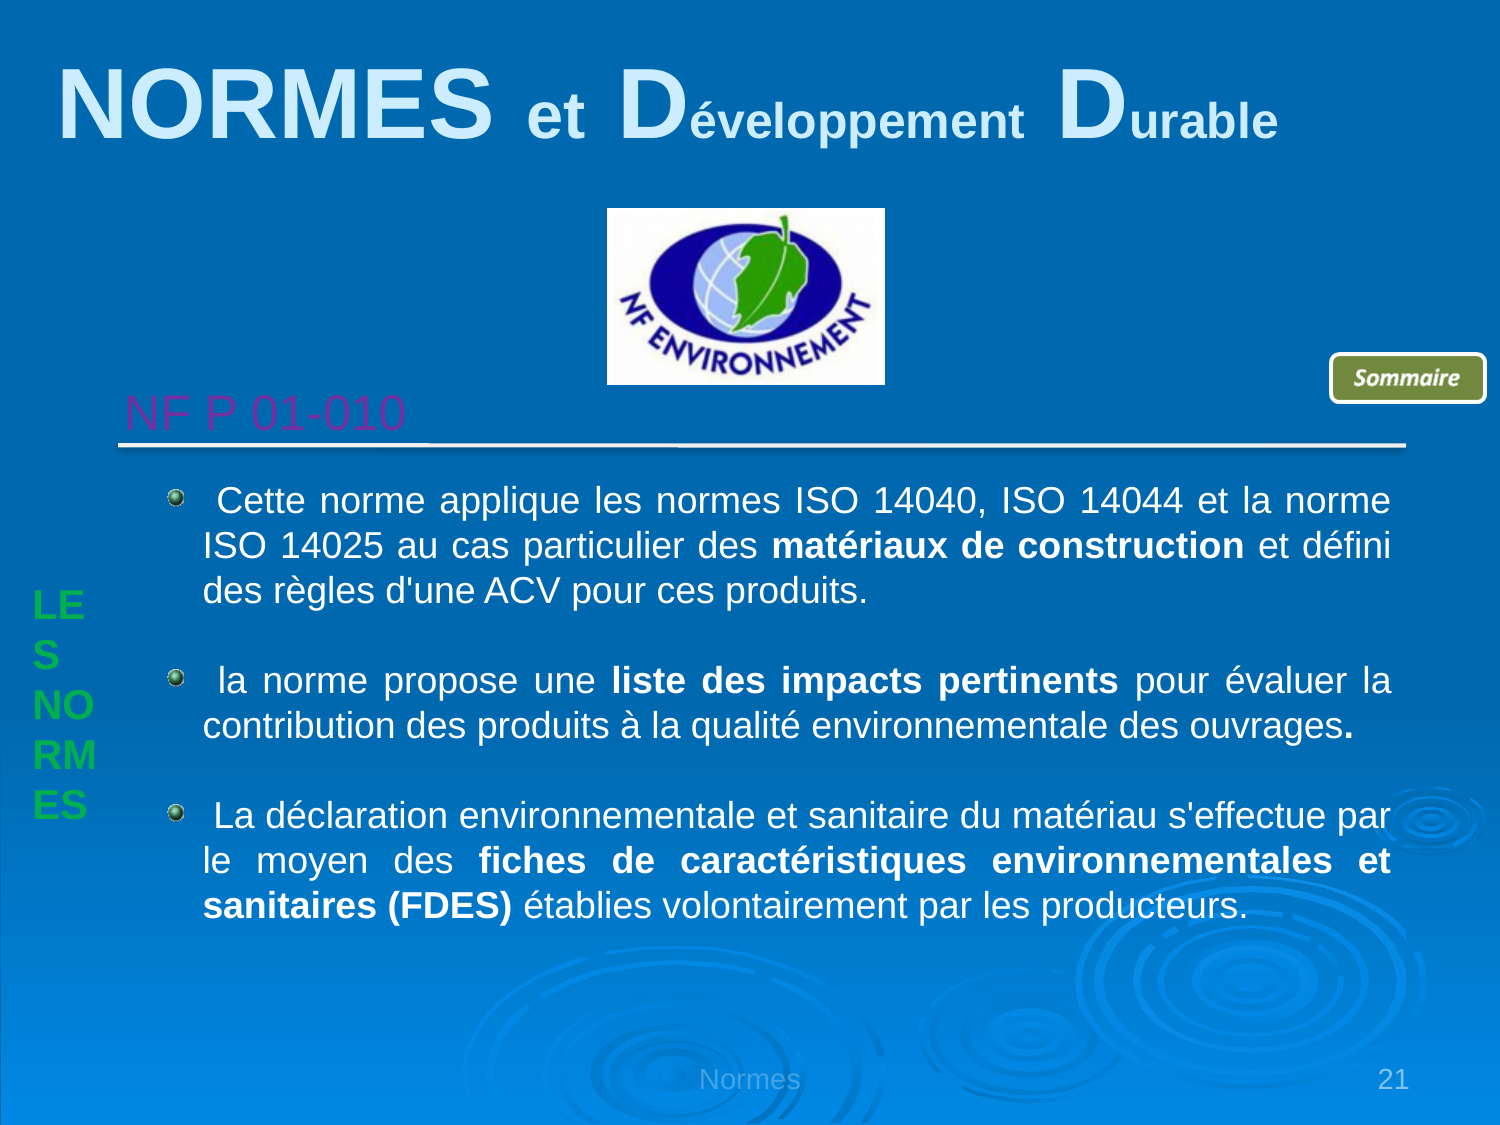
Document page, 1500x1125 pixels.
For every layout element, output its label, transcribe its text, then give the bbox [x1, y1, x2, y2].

slide_number 21 [1074, 1024, 1426, 1103]
picture [167, 489, 185, 508]
text_box Cette norme applique les normes ISO 14040, ISO 14044 et la norme ISO 14025 au cas particulier des matériaux de construction et défini des règles d'une ACV pour ces produits. la norme propose une liste des impacts pertinents pour évaluer la contribution des produits à la qualité environnementale des ouvrages. La déclaration environnementale et sanitaire du matériau s'effectue par le moyen des fiches de caractéristiques environnementales et sanitaires (FDES) établies volontairement par les producteurs. [152, 468, 1407, 934]
picture [167, 804, 185, 823]
title LES NORMES [20, 309, 110, 1096]
footer Normes [512, 1042, 988, 1103]
picture [606, 208, 885, 386]
picture [1328, 351, 1489, 405]
text_box NORMES et Développement Durable [0, 0, 1336, 187]
text_box NF P 01-010 [109, 373, 1007, 469]
picture [167, 669, 185, 688]
